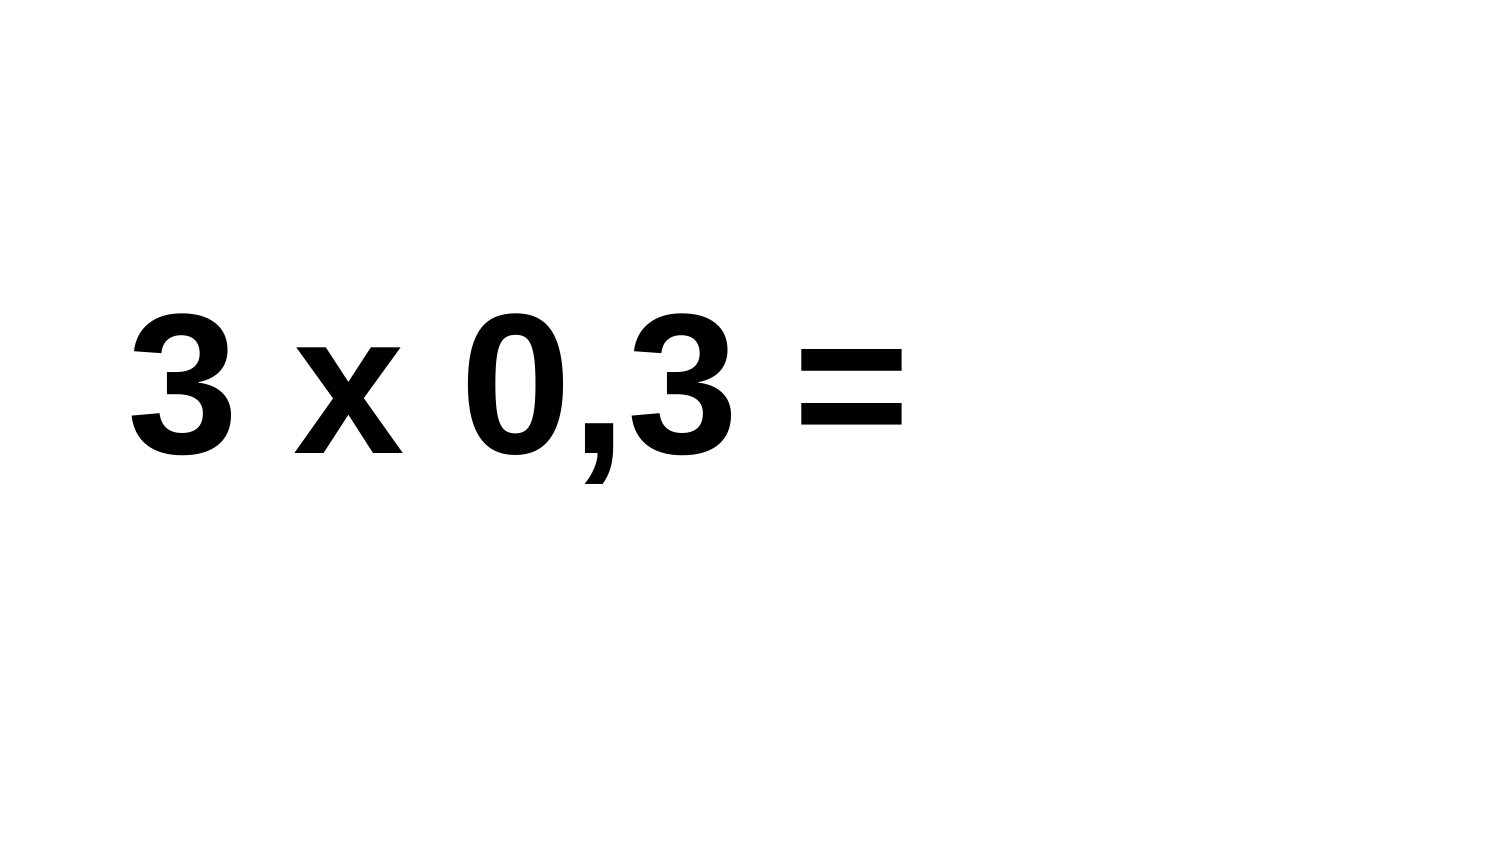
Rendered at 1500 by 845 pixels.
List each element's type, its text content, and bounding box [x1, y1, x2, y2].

text_box 3 x 0,3 = [112, 317, 1388, 509]
